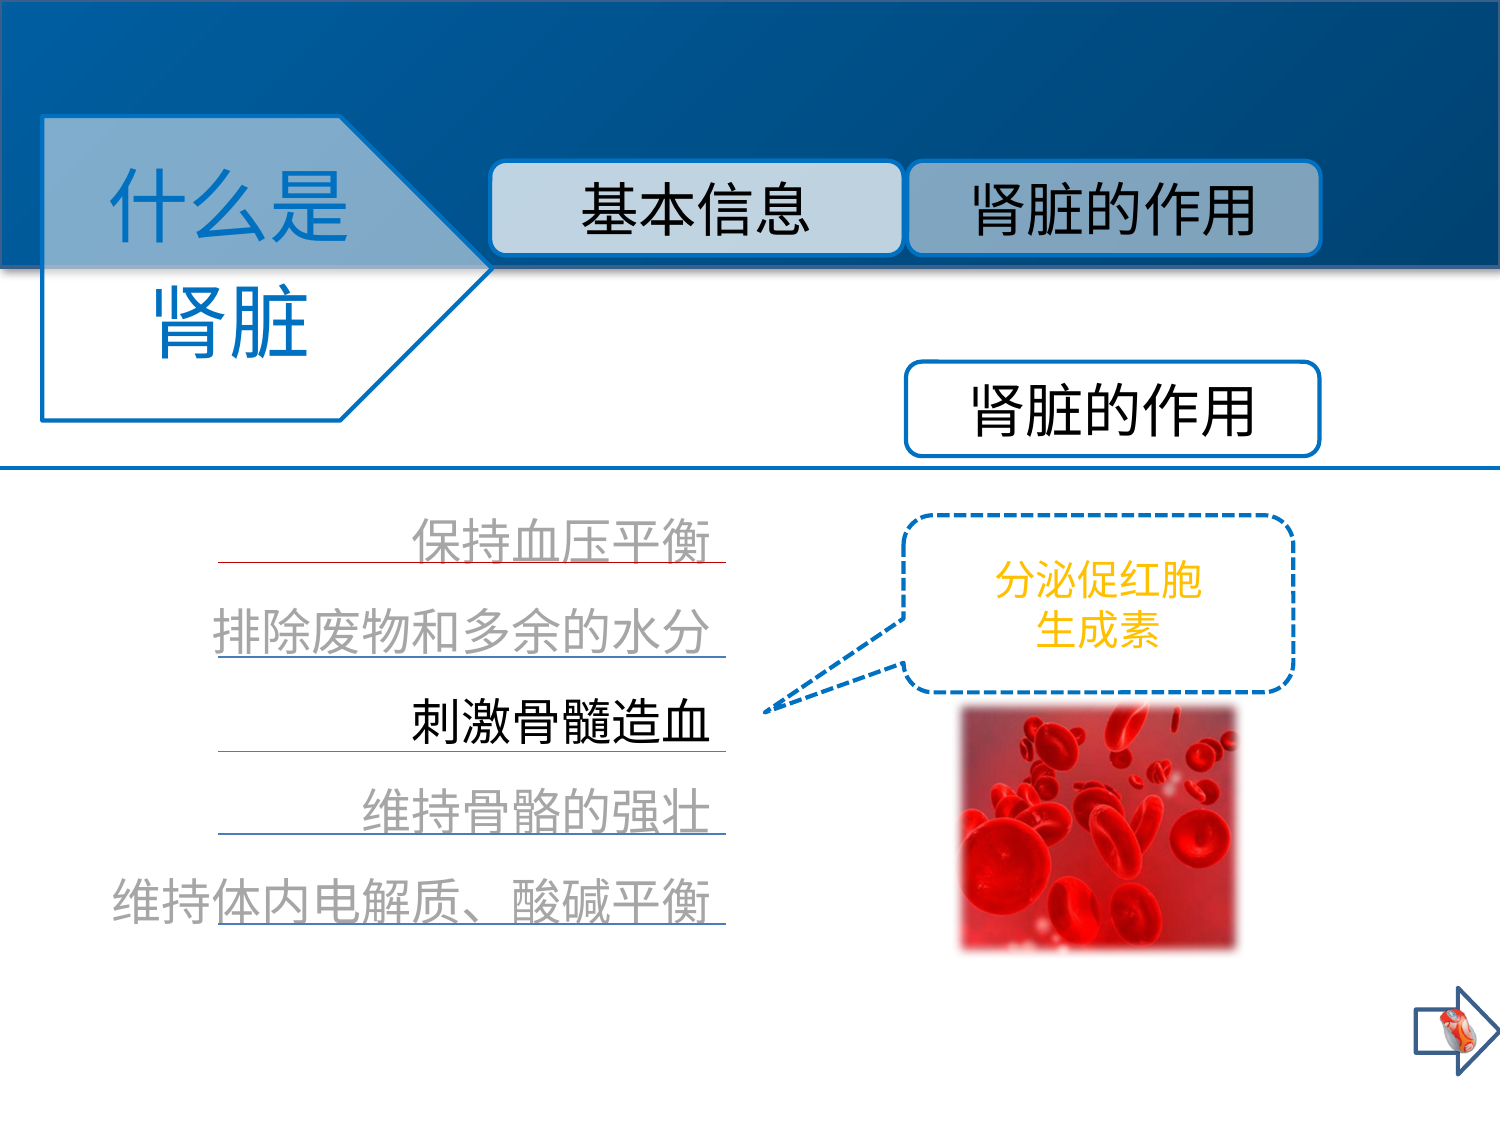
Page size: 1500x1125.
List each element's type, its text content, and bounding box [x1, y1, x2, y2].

text_box 保持血压平衡 排除废物和多余的水分 刺激骨髓造血 维持骨骼的强壮 维持体内电解质、酸碱平衡 [41, 480, 727, 983]
text_box 基本信息 [488, 158, 906, 258]
text_box 什么是 肾脏 [40, 114, 495, 423]
picture [950, 696, 1246, 960]
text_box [1415, 987, 1500, 1075]
text_box 肾脏的作用 [906, 158, 1323, 258]
text_box [0, 0, 1500, 269]
text_box 肾脏的作用 [903, 359, 1322, 459]
text_box 分泌促红胞 生成素 [762, 513, 1296, 715]
